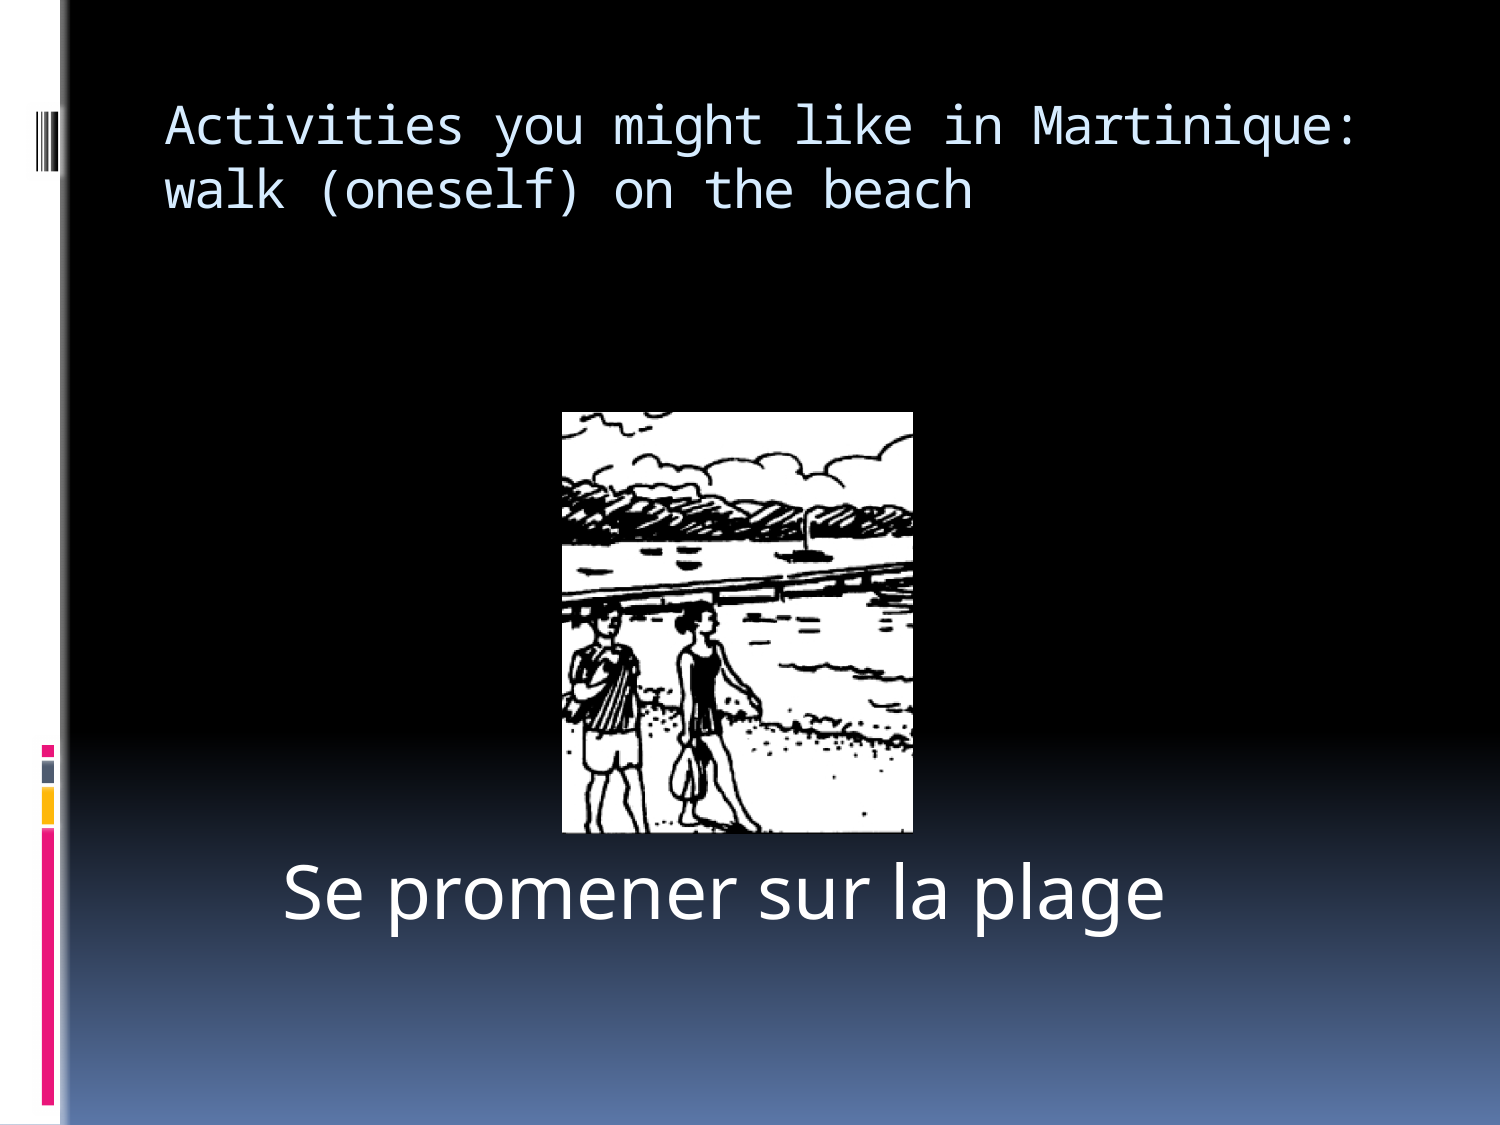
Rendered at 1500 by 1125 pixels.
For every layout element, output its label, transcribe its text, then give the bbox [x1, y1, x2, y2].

title Activities you might like in Martinique: walk (oneself) on the beach [150, 83, 1425, 234]
text_box Se promener sur la plage [75, 837, 1375, 943]
picture [562, 412, 913, 835]
